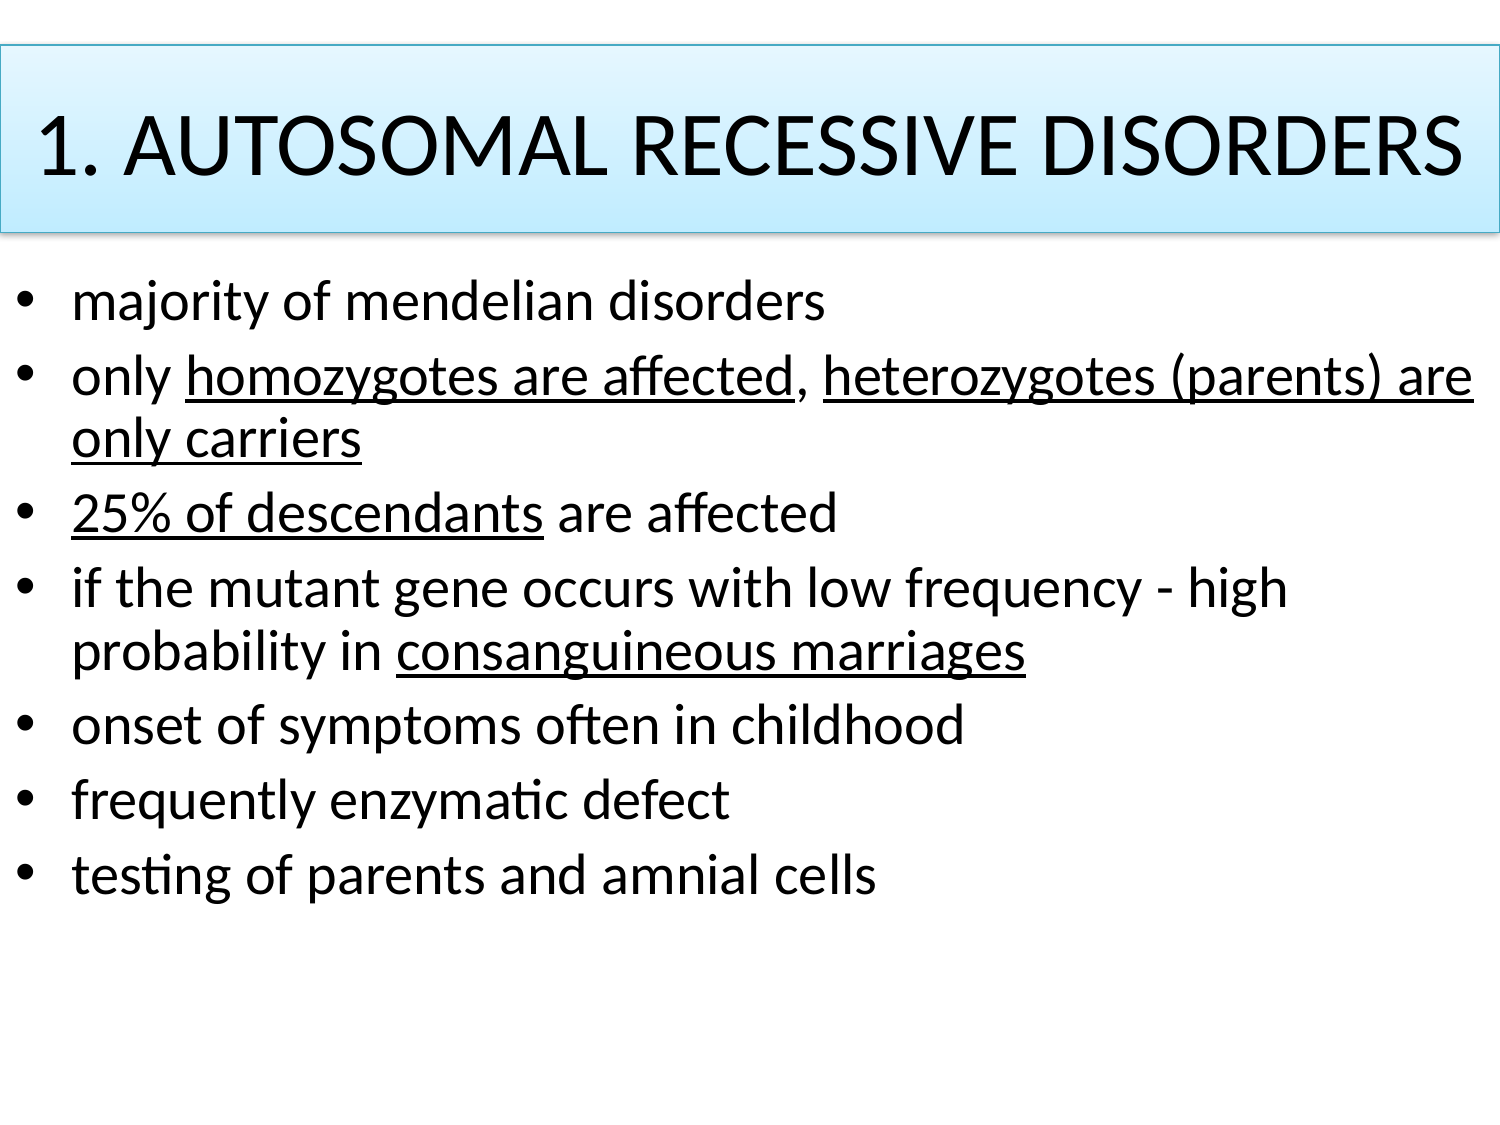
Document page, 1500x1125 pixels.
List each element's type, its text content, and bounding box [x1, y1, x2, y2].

title 1. Autosomal recessive DIsOrderS [0, 44, 1500, 233]
list majority of mendelian disorders only homozygotes are affected, heterozygotes (parents) are only carriers 25% of descendants are affected if the mutant gene occurs with low frequency - high probability in consanguineous marriages onset of symptoms often in childhood frequently enzymatic defect testing of parents and amnial cells [0, 262, 1500, 1075]
